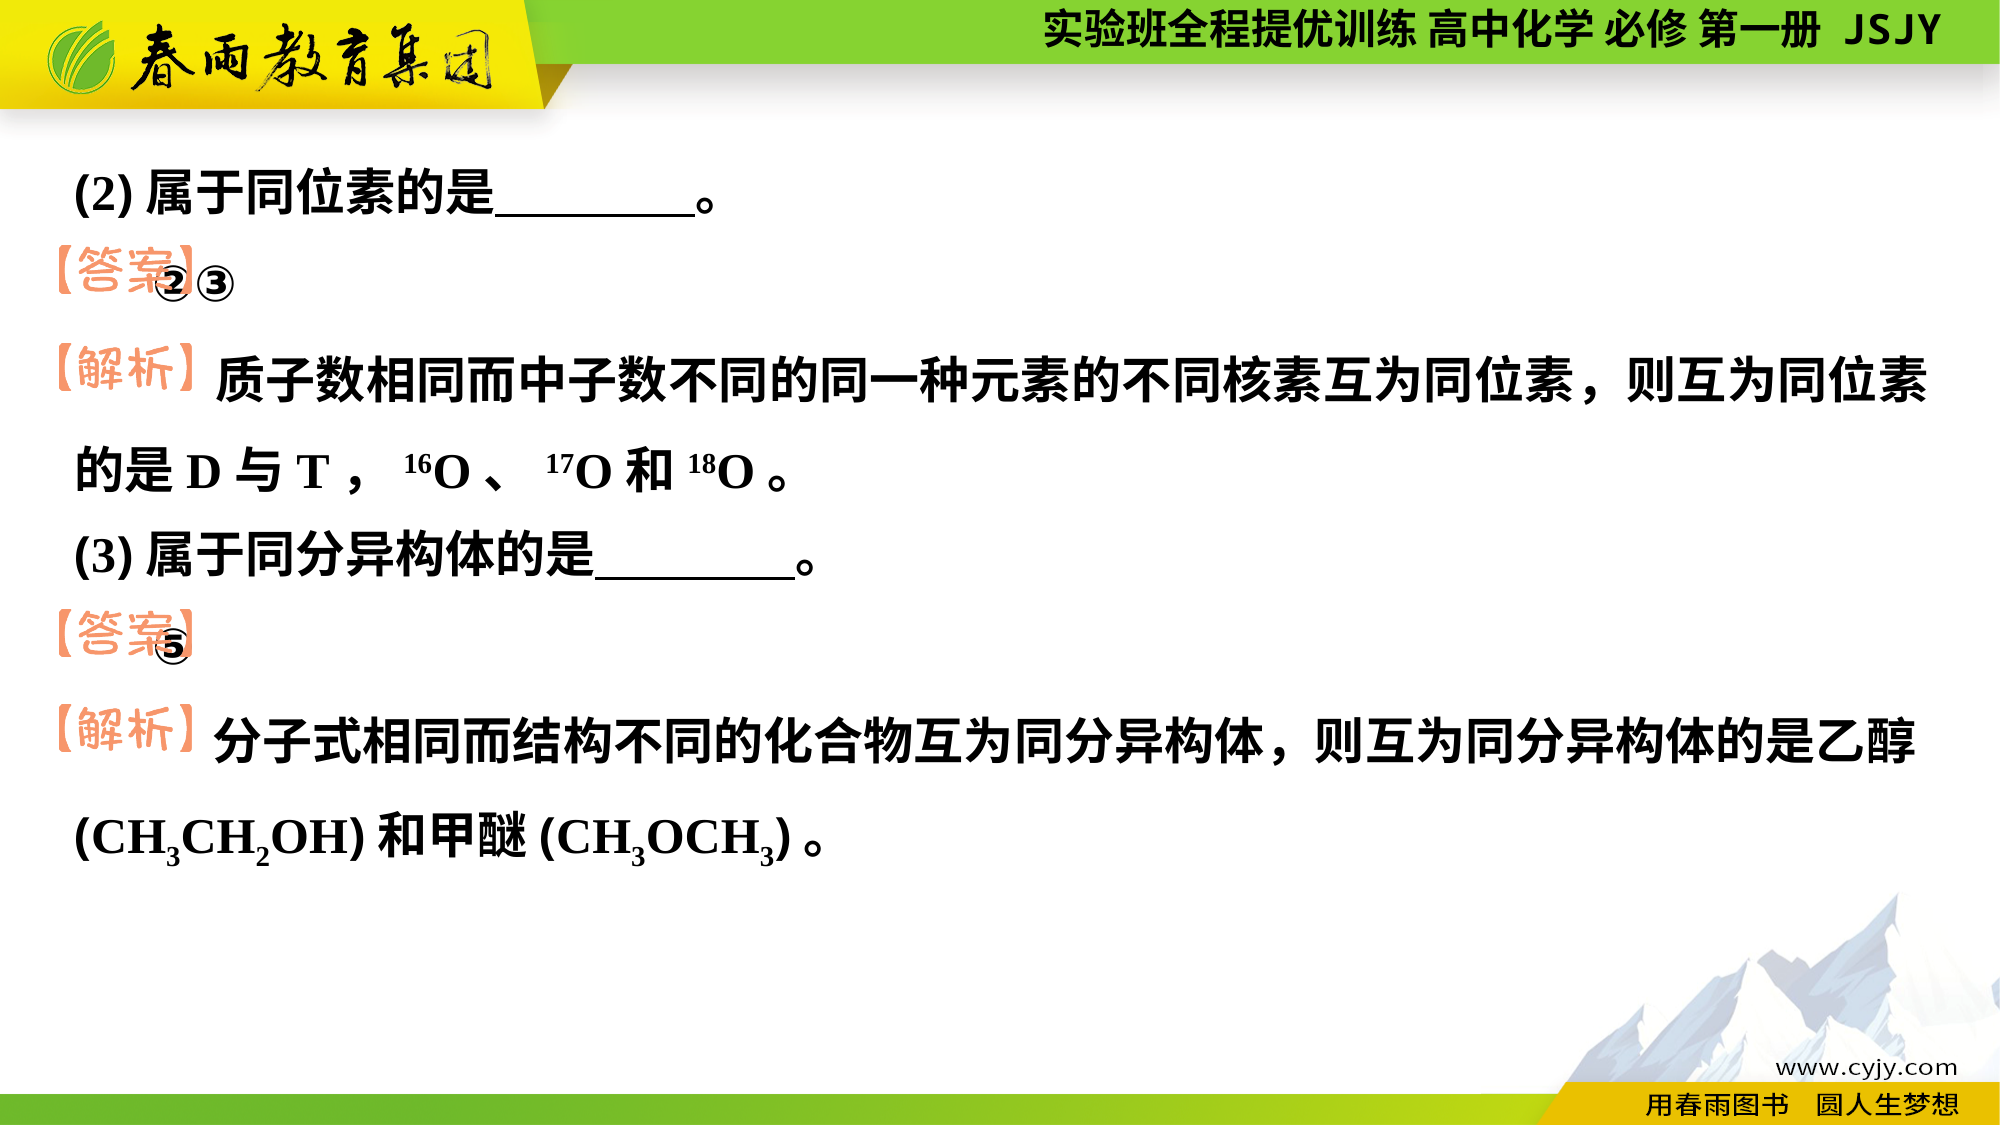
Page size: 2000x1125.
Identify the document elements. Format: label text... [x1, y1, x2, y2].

text_box 分子式相同而结构不同的化合物互为同分异构体，则互为同分异构体的是乙醇(CH3CH2OH)和甲醚(CH3OCH3)。 [59, 672, 1944, 880]
text_box ②③ [59, 213, 1944, 311]
text_box ⑤ [59, 576, 1944, 672]
picture [0, 0, 2000, 1125]
text_box 质子数相同而中子数不同的同一种元素的不同核素互为同位素，则互为同位素的是D与T，16O、17O和18O。 [59, 311, 1944, 485]
text_box (3)属于同分异构体的是 。 [59, 485, 1944, 576]
list (2)属于同位素的是 。 [59, 122, 1944, 213]
